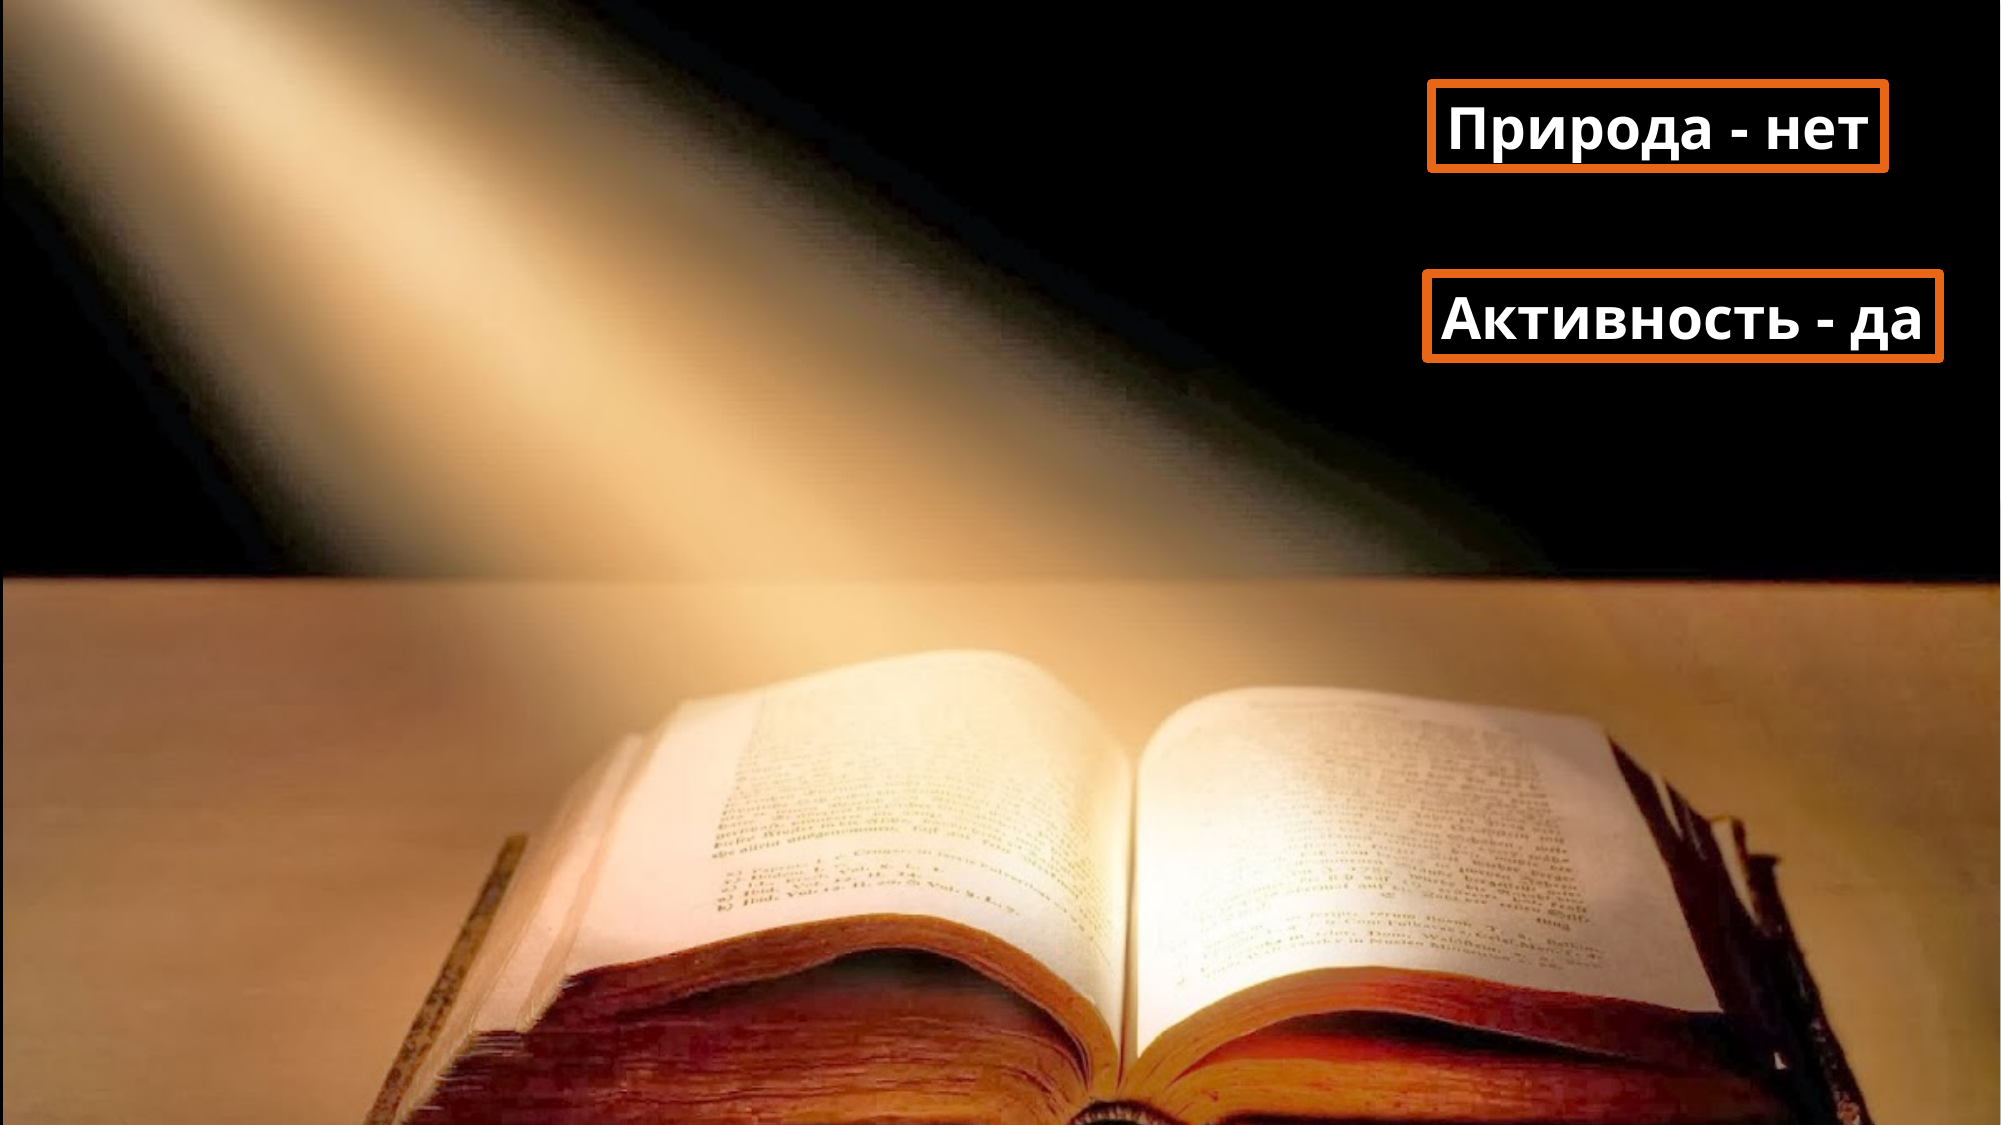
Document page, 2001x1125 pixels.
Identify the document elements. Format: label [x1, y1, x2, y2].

list [2, 0, 2000, 1125]
